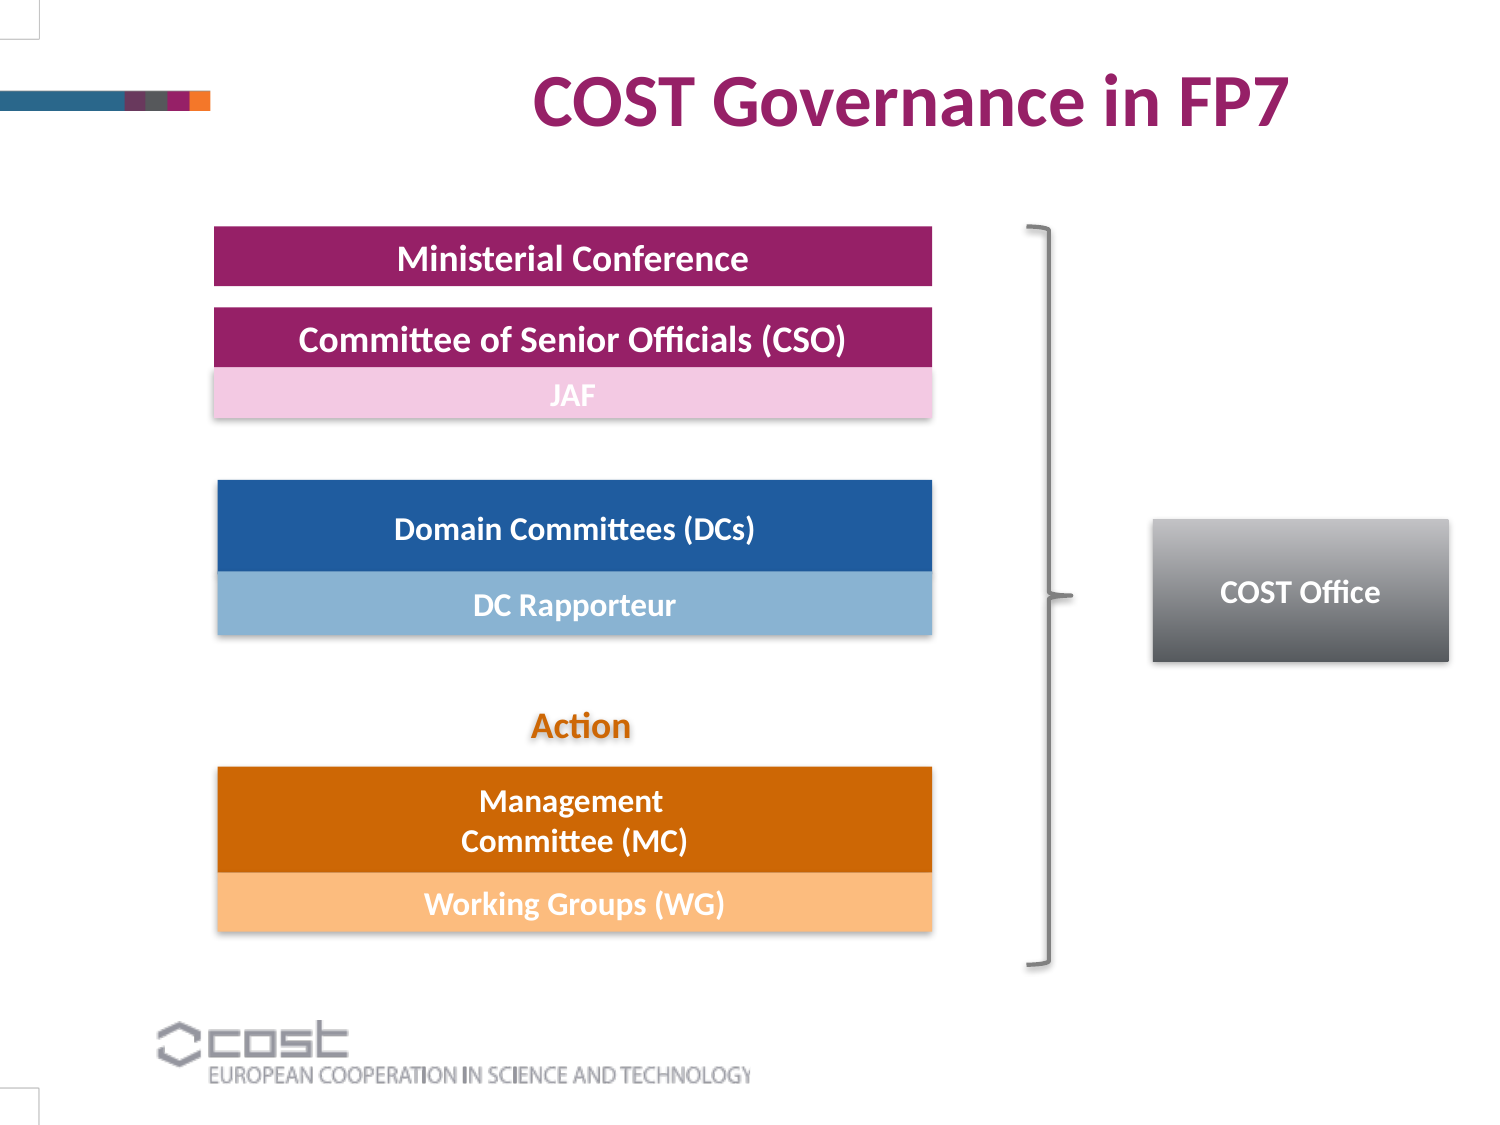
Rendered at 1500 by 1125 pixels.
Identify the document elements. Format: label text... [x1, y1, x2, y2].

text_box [213, 226, 933, 419]
text_box [1026, 224, 1074, 967]
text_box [217, 479, 933, 636]
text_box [217, 692, 933, 932]
list COST Governance in FP7 [280, 40, 1449, 180]
text_box COST Office [1152, 519, 1449, 662]
